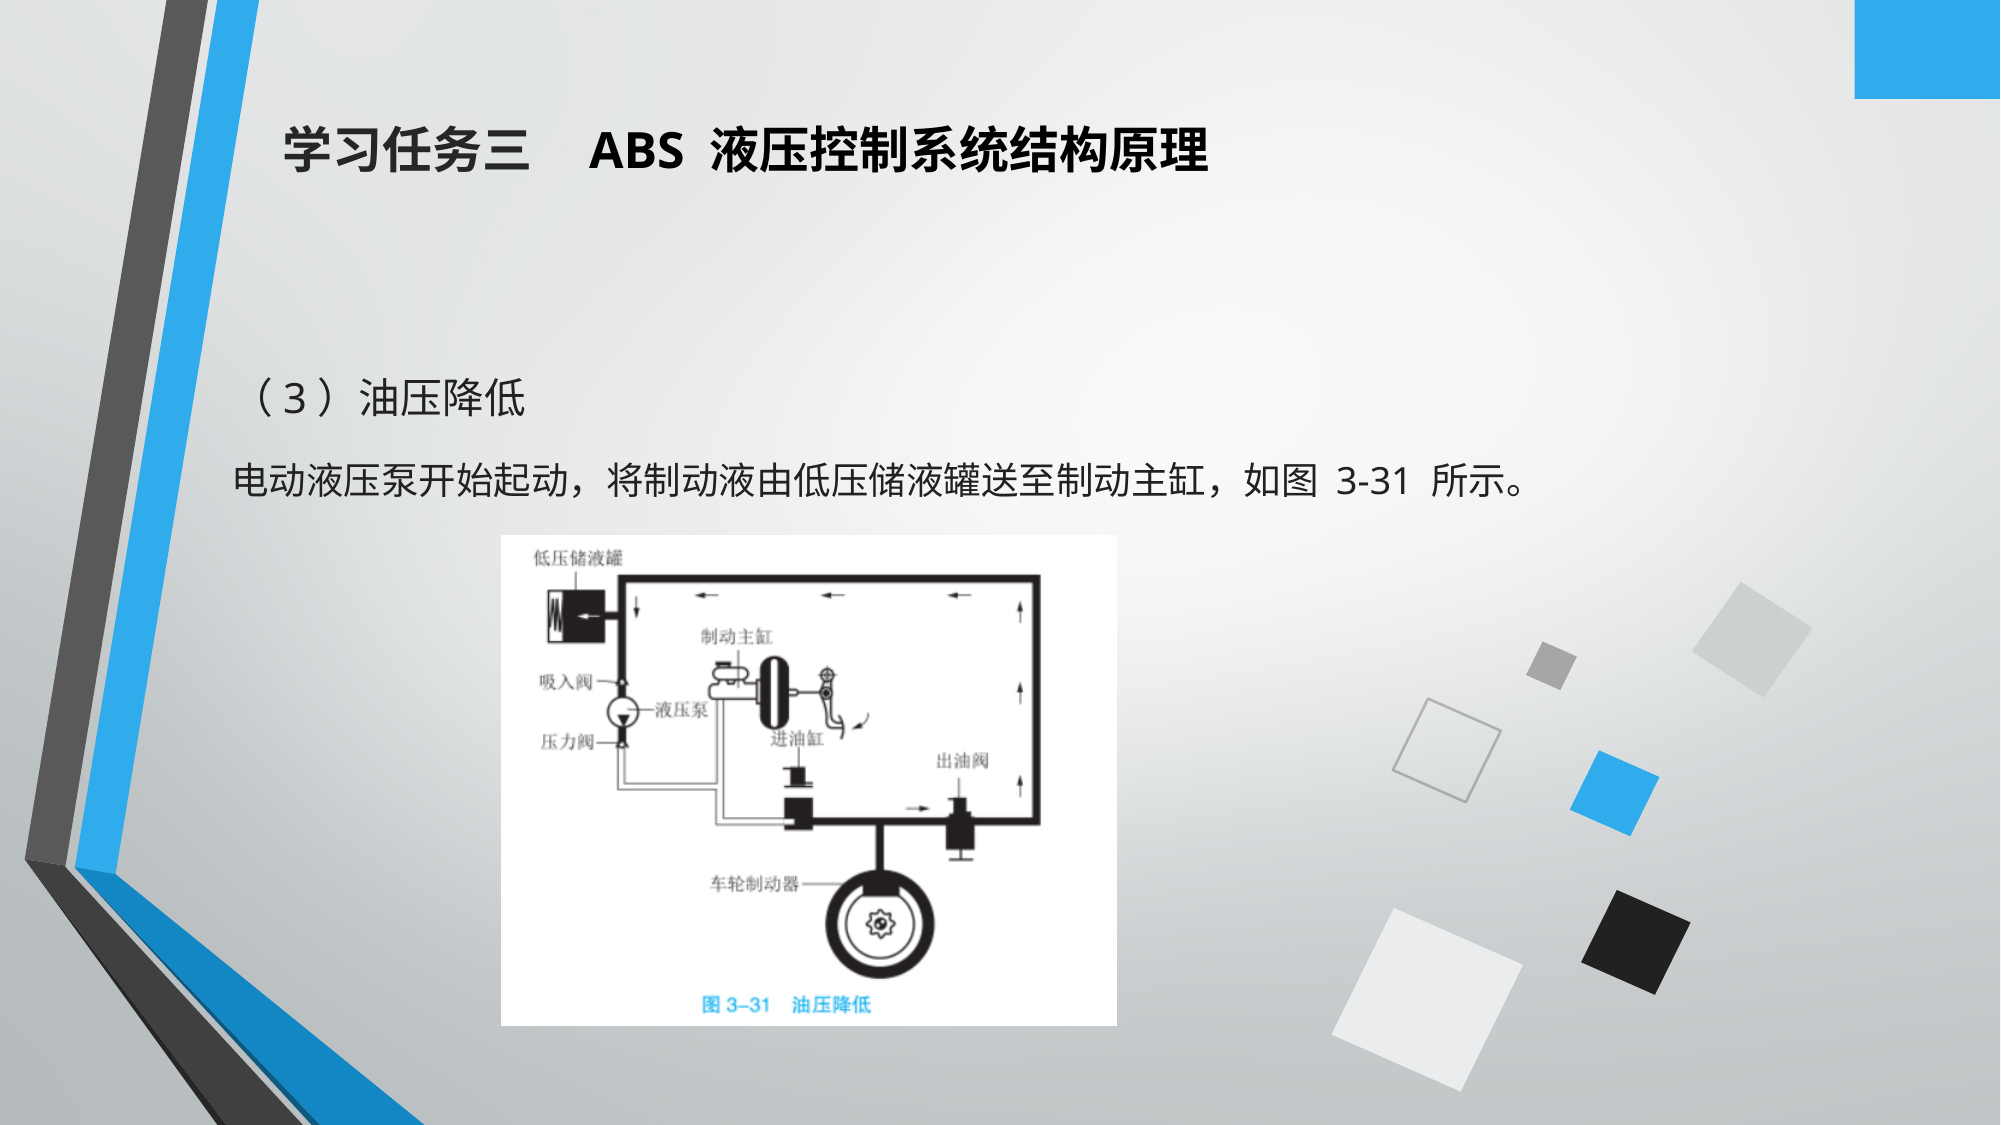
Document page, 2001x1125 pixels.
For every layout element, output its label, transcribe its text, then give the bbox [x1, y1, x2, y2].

picture [501, 535, 1118, 1026]
text_box 学习任务三 ABS 液压控制系统结构原理 [267, 98, 1979, 230]
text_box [1378, 503, 1758, 1125]
text_box （3）油压降低 电动液压泵开始起动，将制动液由低压储液罐送至制动主缸，如图 3-31 所示。 [216, 324, 1739, 510]
text_box [1853, 0, 2000, 100]
